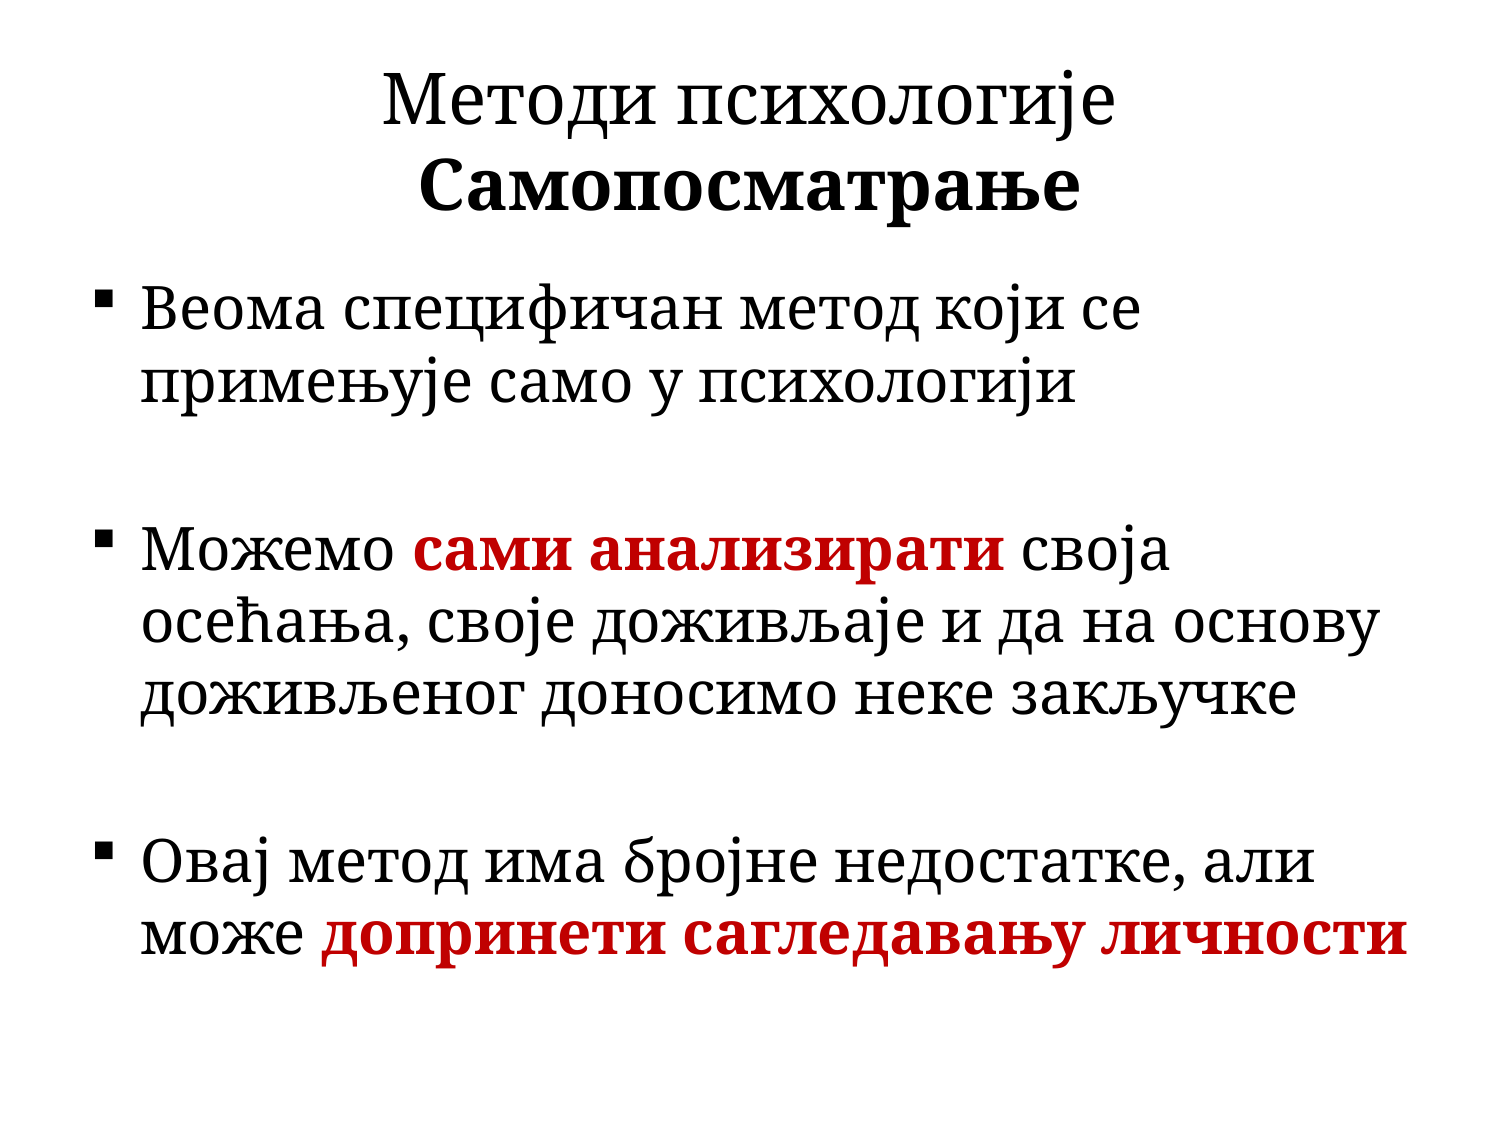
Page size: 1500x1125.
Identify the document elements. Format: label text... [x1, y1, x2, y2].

title Методи психологије Самопосматрање [74, 44, 1426, 233]
list Веома специфичан метод који се примењује само у психологији Можемо сами анализирати своја осећања, своје доживљаје и да на основу доживљеног доносимо неке закључке Овај метод има бројне недостатке, али може допринети сагледавању личности [74, 262, 1426, 1006]
